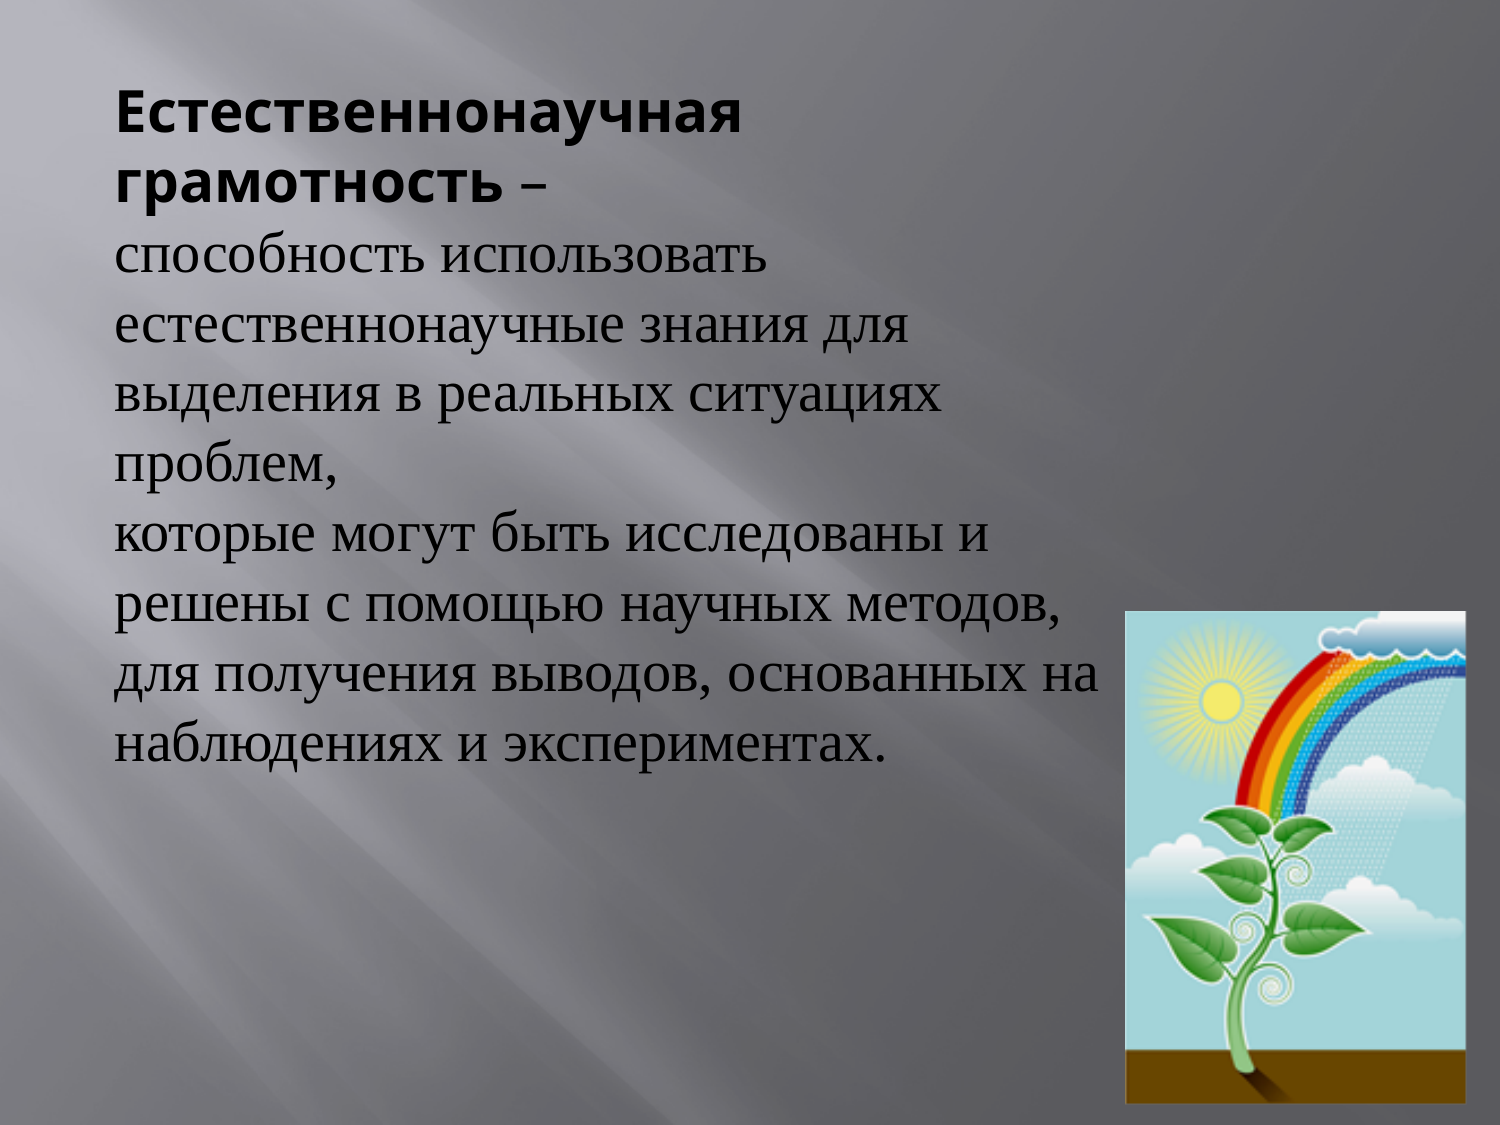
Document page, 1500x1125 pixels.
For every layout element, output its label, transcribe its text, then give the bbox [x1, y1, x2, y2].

text_box Естественнонаучная грамотность – способность использовать естественнонаучные знания для выделения в реальных ситуациях проблем, которые могут быть исследованы и решены с помощью научных методов, для получения выводов, основанных на наблюдениях и экспериментах. [100, 66, 1125, 921]
picture [1124, 611, 1469, 1107]
